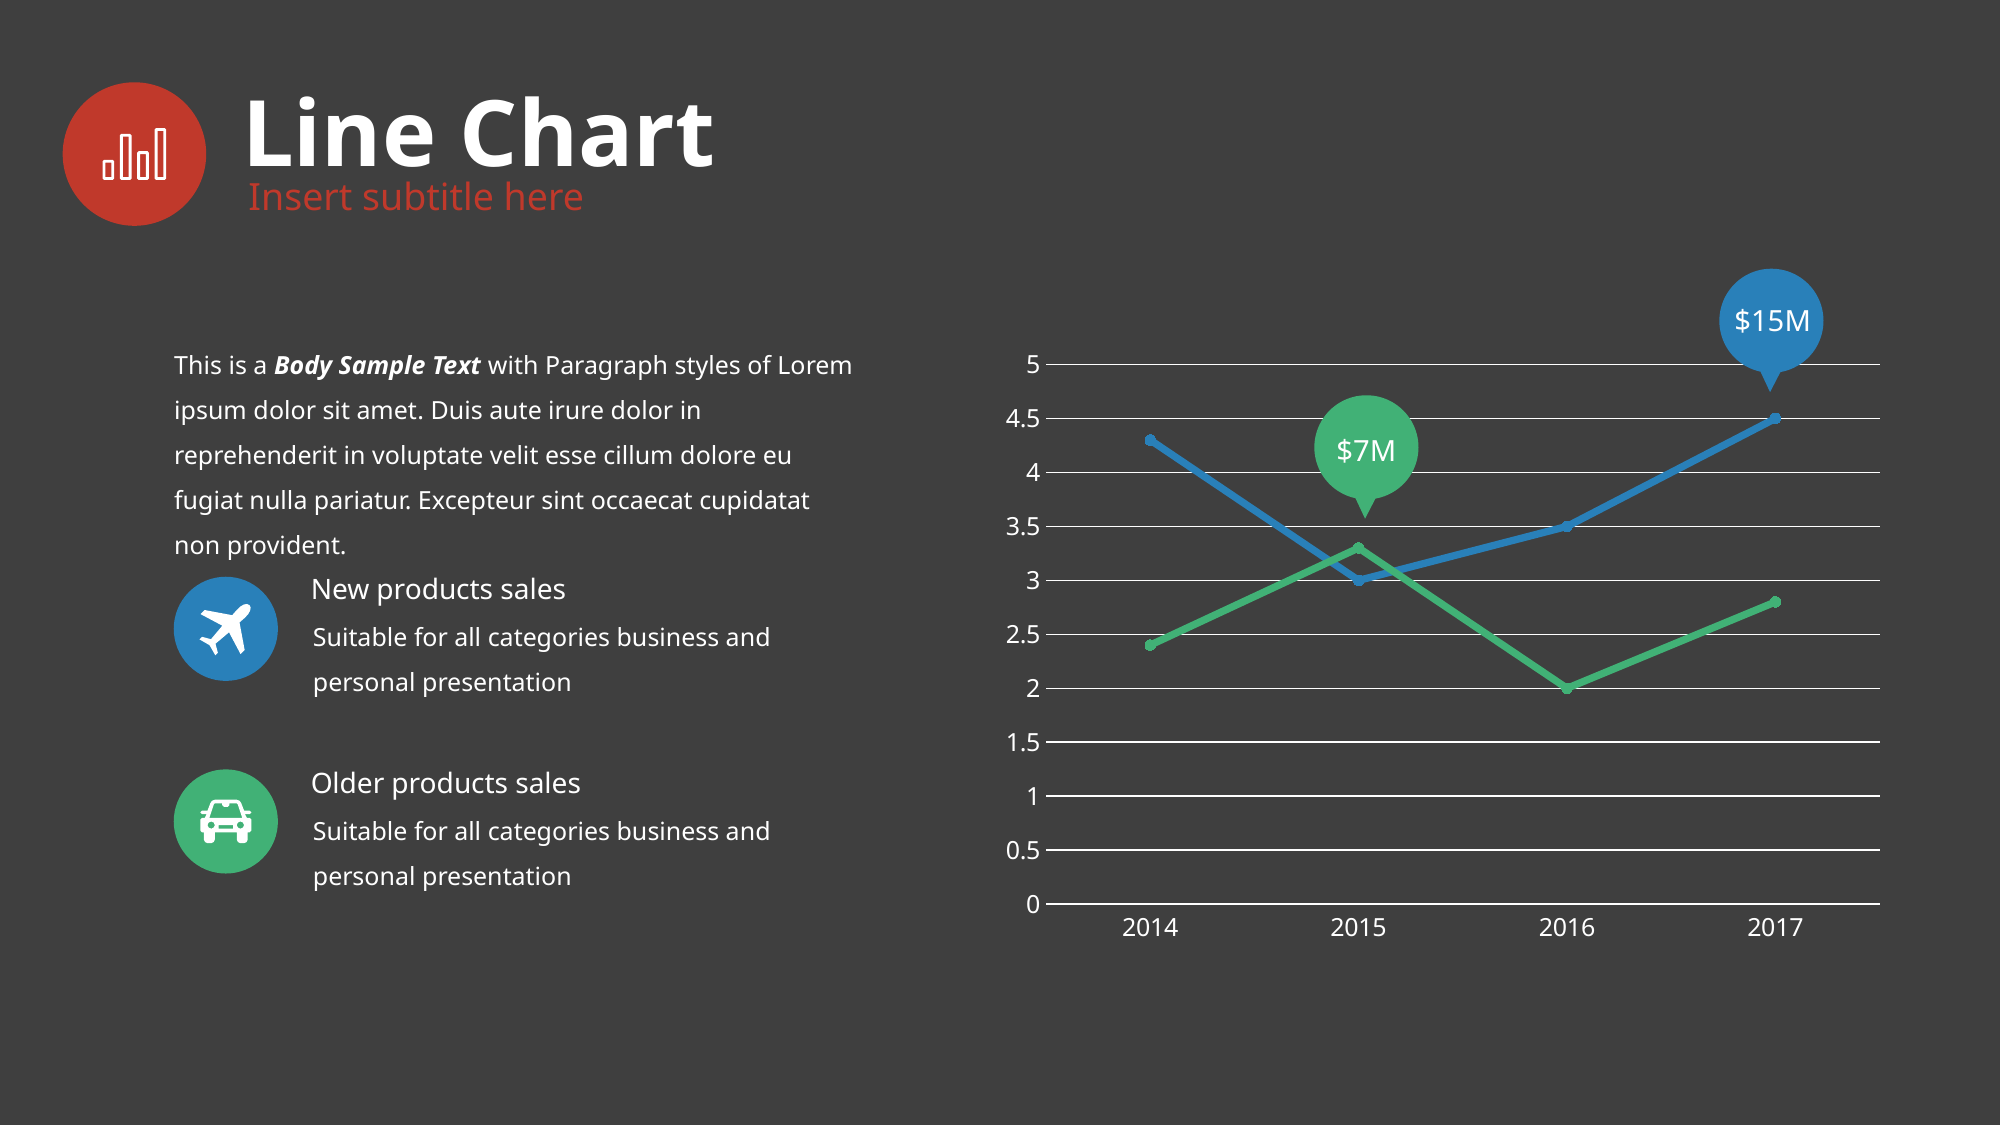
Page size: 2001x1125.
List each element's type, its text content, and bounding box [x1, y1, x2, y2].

text_box [102, 159, 115, 180]
text_box Older products sales [305, 763, 851, 806]
text_box Suitable for all categories business and personal presentation [312, 612, 848, 696]
chart [987, 334, 1898, 957]
text_box [200, 799, 252, 844]
text_box [137, 151, 149, 180]
text_box [199, 603, 251, 656]
text_box [61, 81, 208, 227]
text_box [119, 133, 132, 180]
title Line Chart [227, 59, 1878, 215]
text_box Suitable for all categories business and personal presentation [312, 806, 848, 891]
list Insert subtitle here [233, 170, 1888, 269]
text_box [173, 769, 278, 874]
text_box [1726, 268, 1817, 294]
text_box [154, 128, 167, 180]
text_box This is a Body Sample Text with Paragraph styles of Lorem ipsum dolor sit amet. Duis aute irure dolor in reprehenderit in voluptate velit esse cillum dolore eu fugiat nulla pariatur. Excepteur sint occaecat cupidatat non provident. [174, 334, 861, 560]
text_box [173, 576, 278, 681]
text_box $15M [1719, 294, 1826, 334]
text_box New products sales [305, 569, 851, 612]
